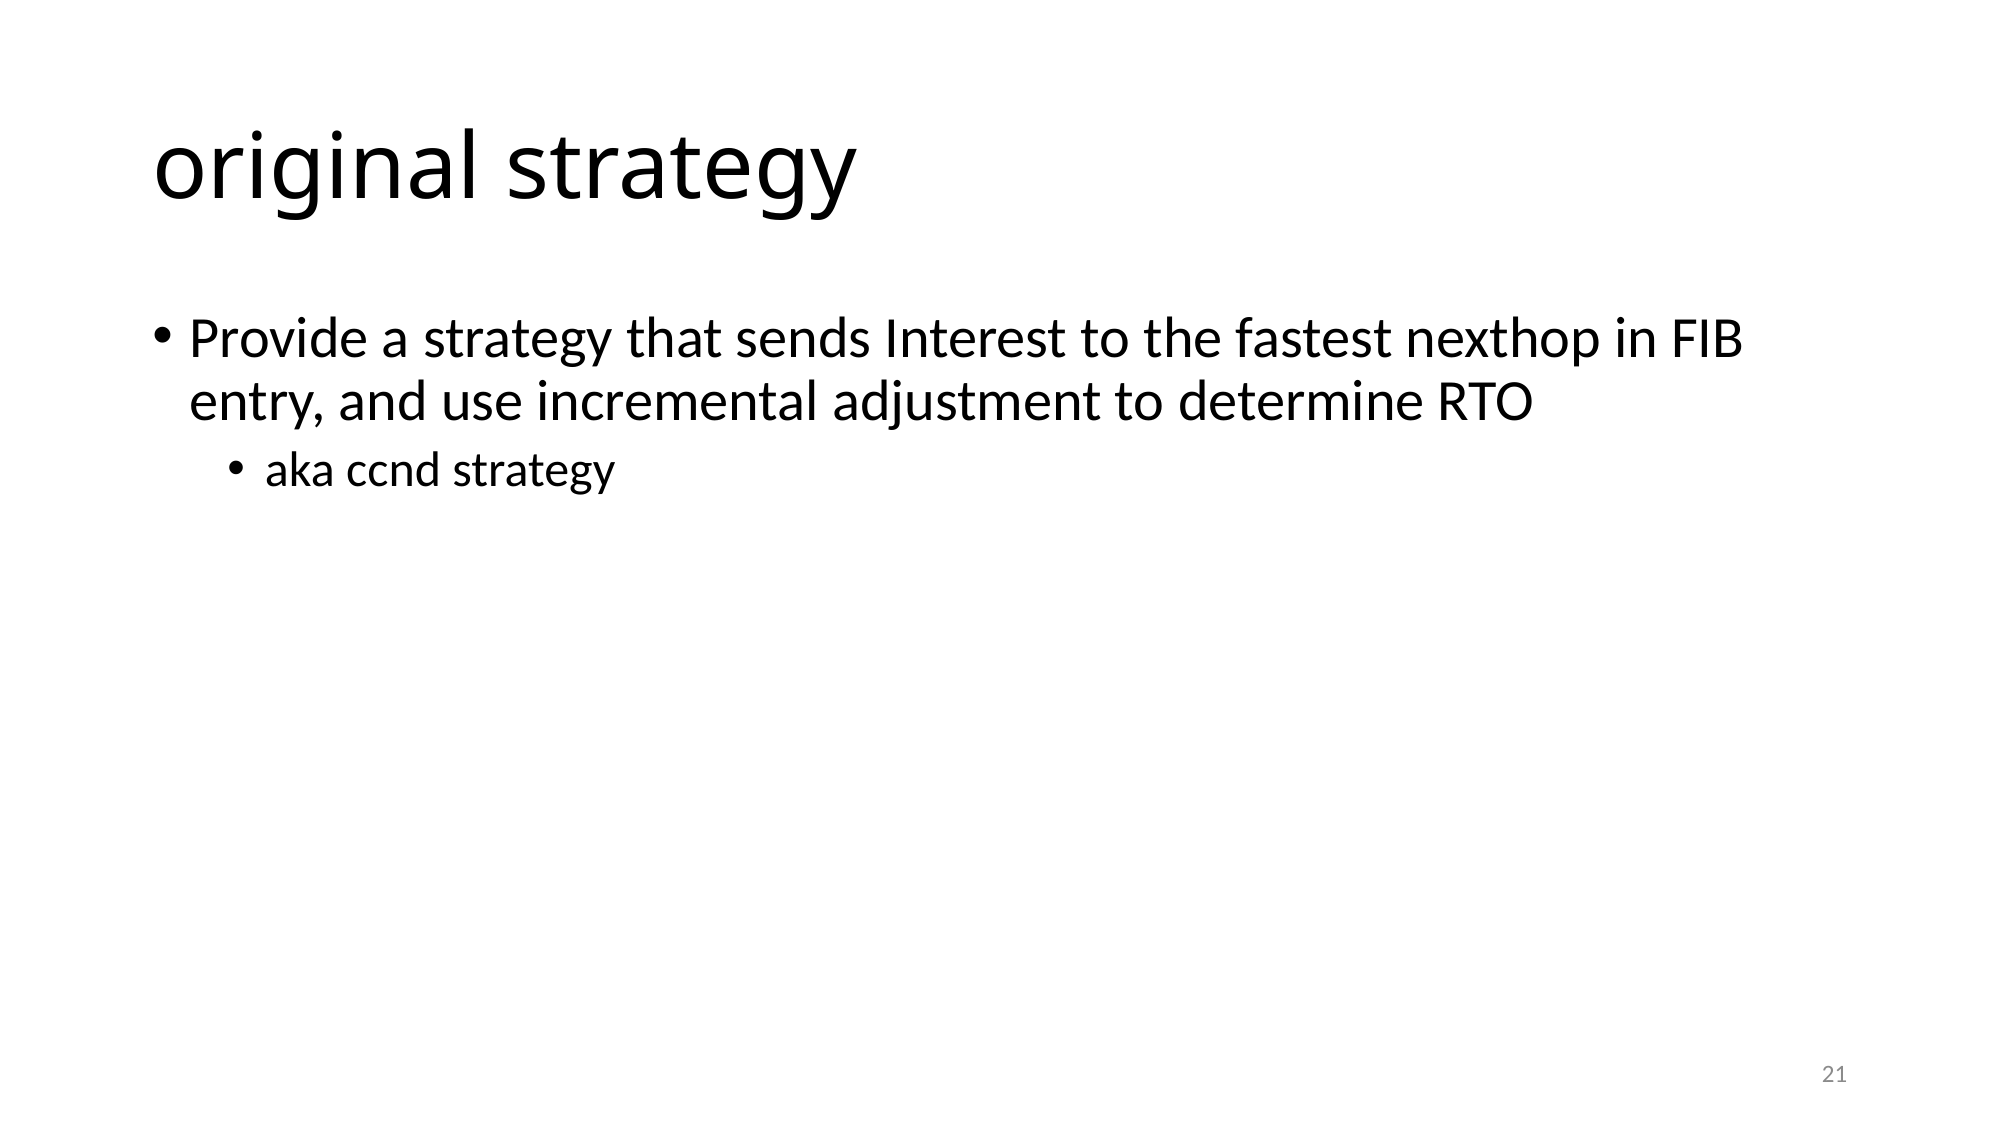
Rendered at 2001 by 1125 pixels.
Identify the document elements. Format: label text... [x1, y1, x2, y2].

title original strategy [137, 59, 1863, 278]
list Provide a strategy that sends Interest to the fastest nexthop in FIB entry, and use incremental adjustment to determine RTO aka ccnd strategy [137, 299, 1863, 1014]
slide_number 21 [1412, 1042, 1863, 1103]
